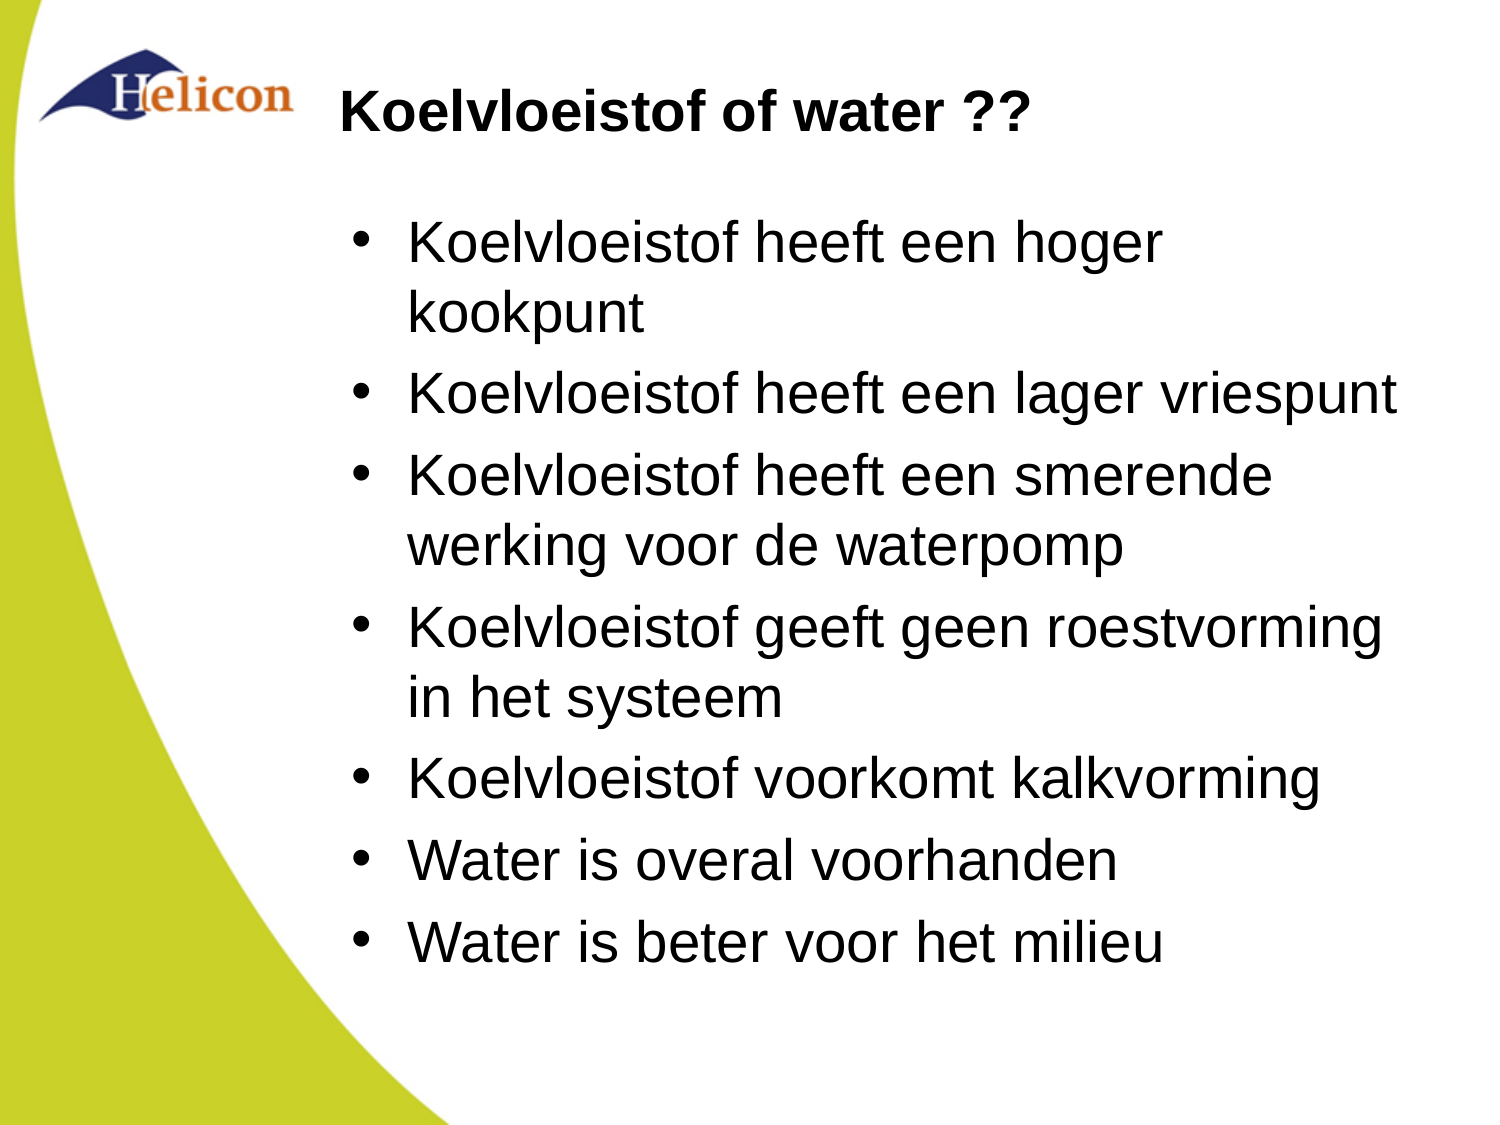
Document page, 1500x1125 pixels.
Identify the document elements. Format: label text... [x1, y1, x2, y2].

picture [0, 0, 1500, 1125]
list Koelvloeistof heeft een hoger kookpunt Koelvloeistof heeft een lager vriespunt Koelvloeistof heeft een smerende werking voor de waterpomp Koelvloeistof geeft geen roestvorming in het systeem Koelvloeistof voorkomt kalkvorming Water is overal voorhanden Water is beter voor het milieu [336, 196, 1425, 1005]
title Koelvloeistof of water ?? [324, 54, 1415, 161]
